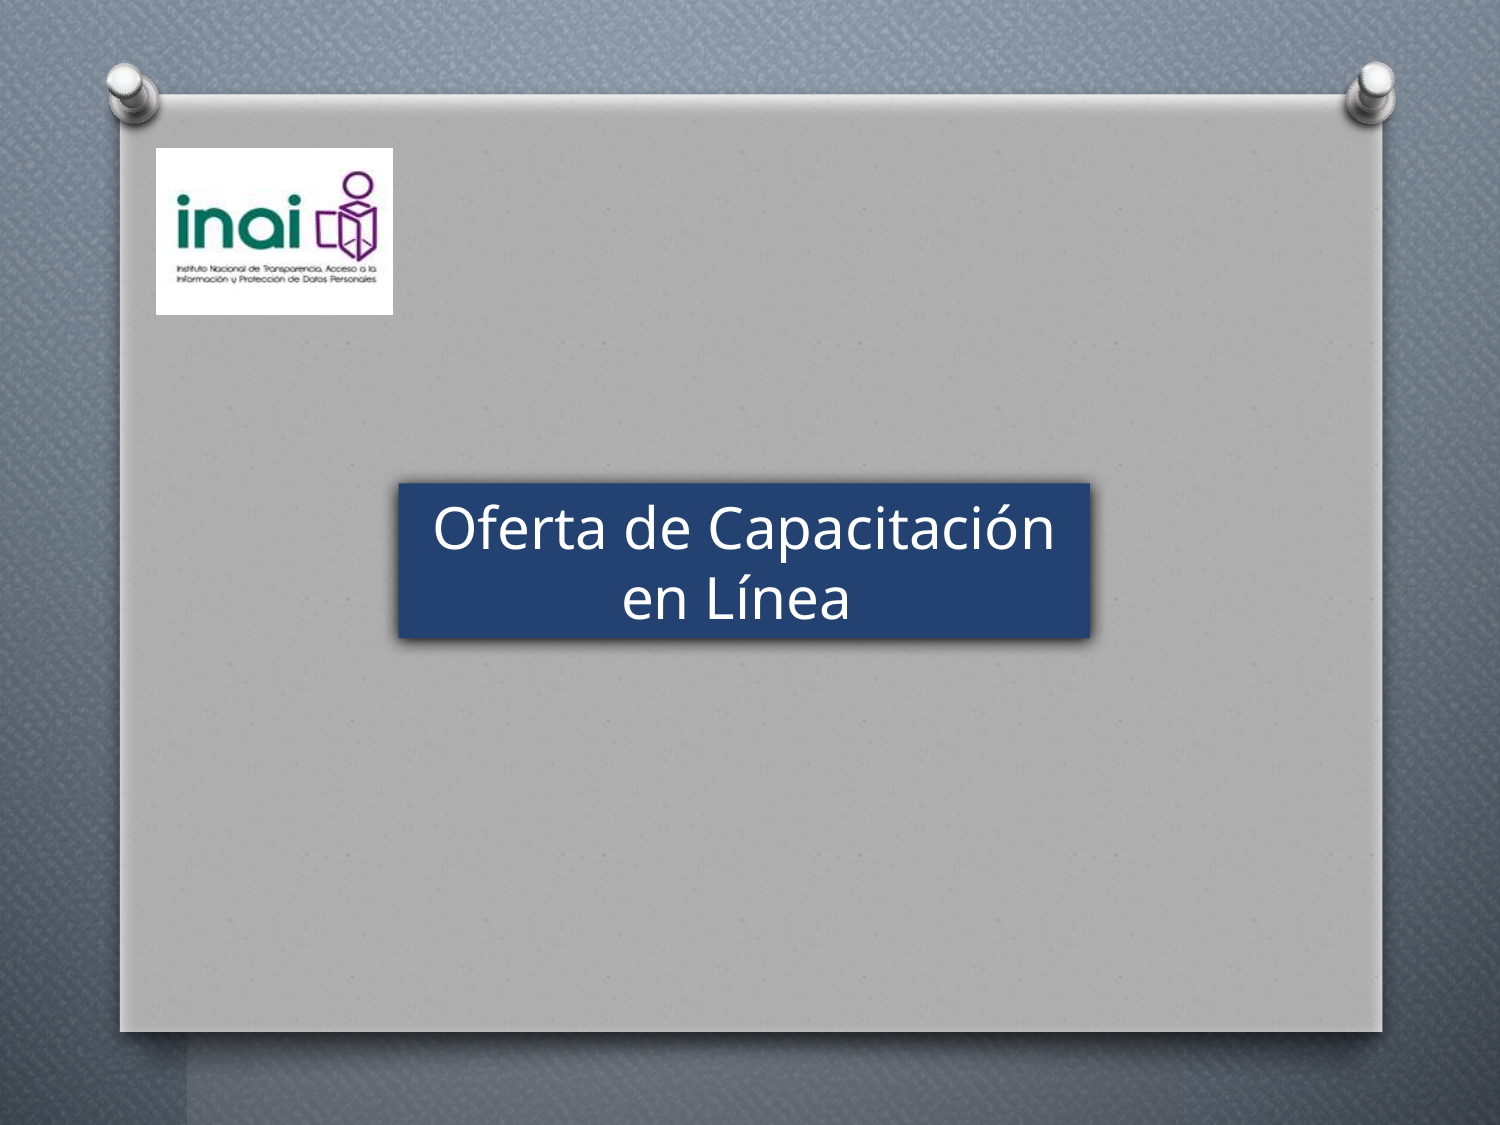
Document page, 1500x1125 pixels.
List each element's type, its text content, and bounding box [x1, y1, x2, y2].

text_box Oferta de Capacitación en Línea [398, 483, 1090, 639]
picture [75, 29, 393, 315]
picture [1317, 35, 1439, 156]
